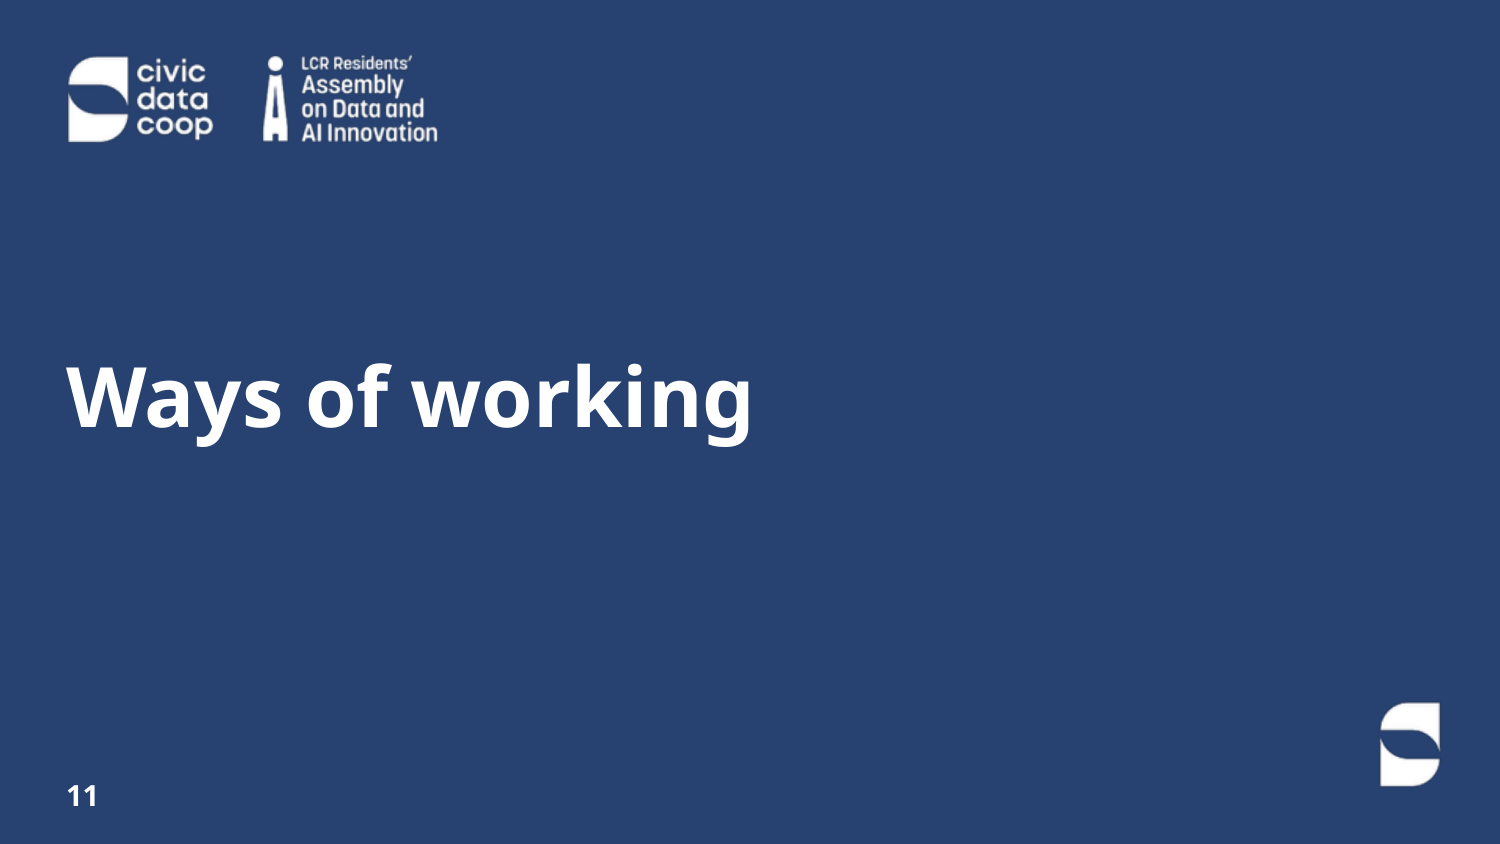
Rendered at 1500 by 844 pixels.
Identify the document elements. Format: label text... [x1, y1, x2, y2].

picture [260, 53, 441, 145]
slide_number 11 [51, 764, 142, 830]
picture [1363, 685, 1458, 804]
picture [50, 39, 231, 160]
title Ways of working [51, 122, 1018, 459]
